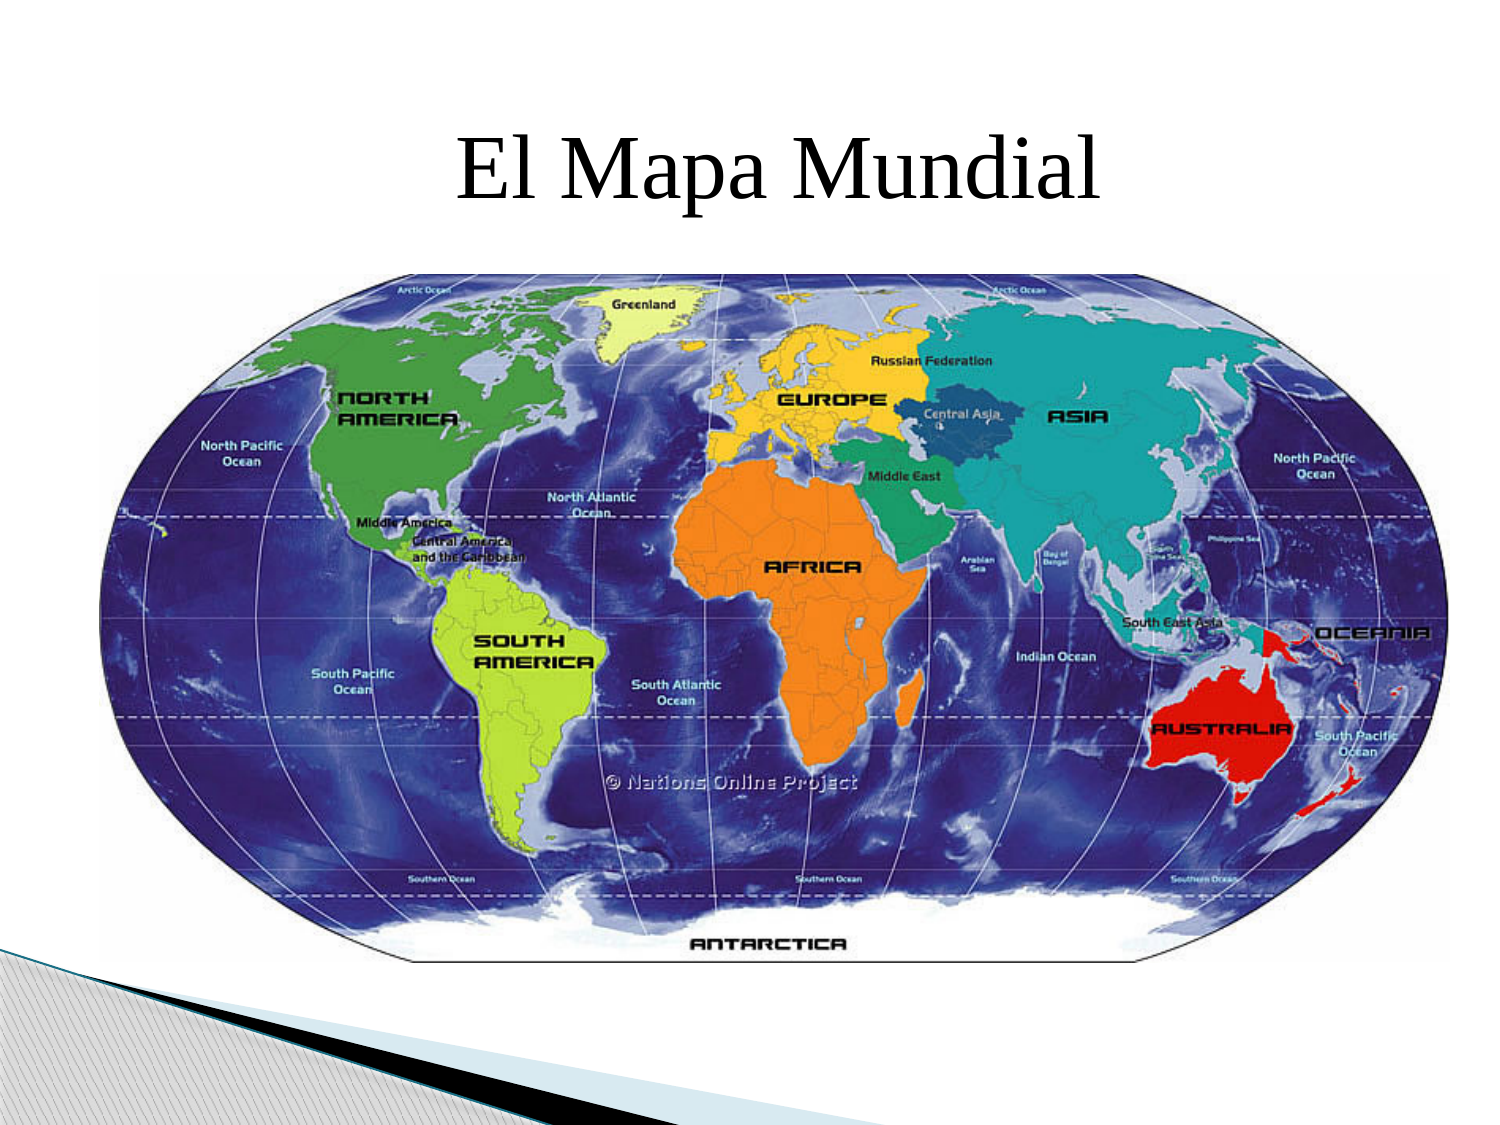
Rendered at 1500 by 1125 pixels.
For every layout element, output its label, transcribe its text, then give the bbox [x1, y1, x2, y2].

picture [99, 274, 1451, 963]
text_box El Mapa Mundial [212, 99, 1346, 225]
